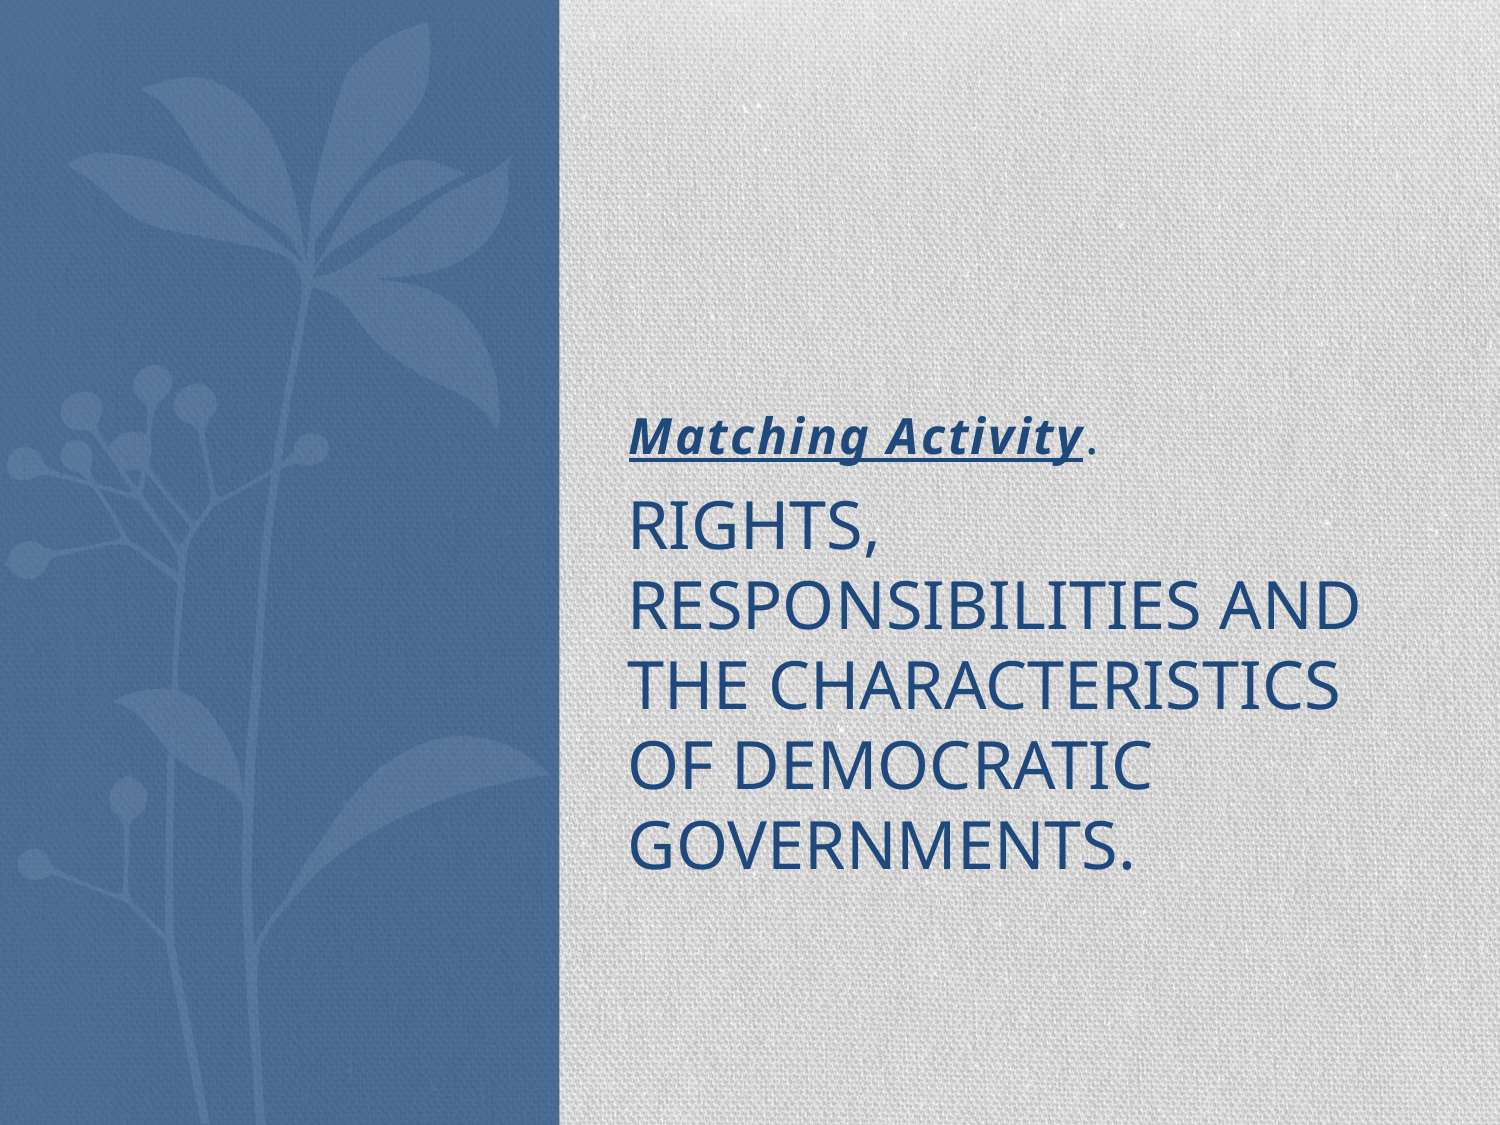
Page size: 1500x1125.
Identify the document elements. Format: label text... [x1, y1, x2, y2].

title Rights, responsibilities and the characteristics of democratic governments. [612, 474, 1454, 913]
subtitle Matching Activity. [614, 229, 1454, 472]
